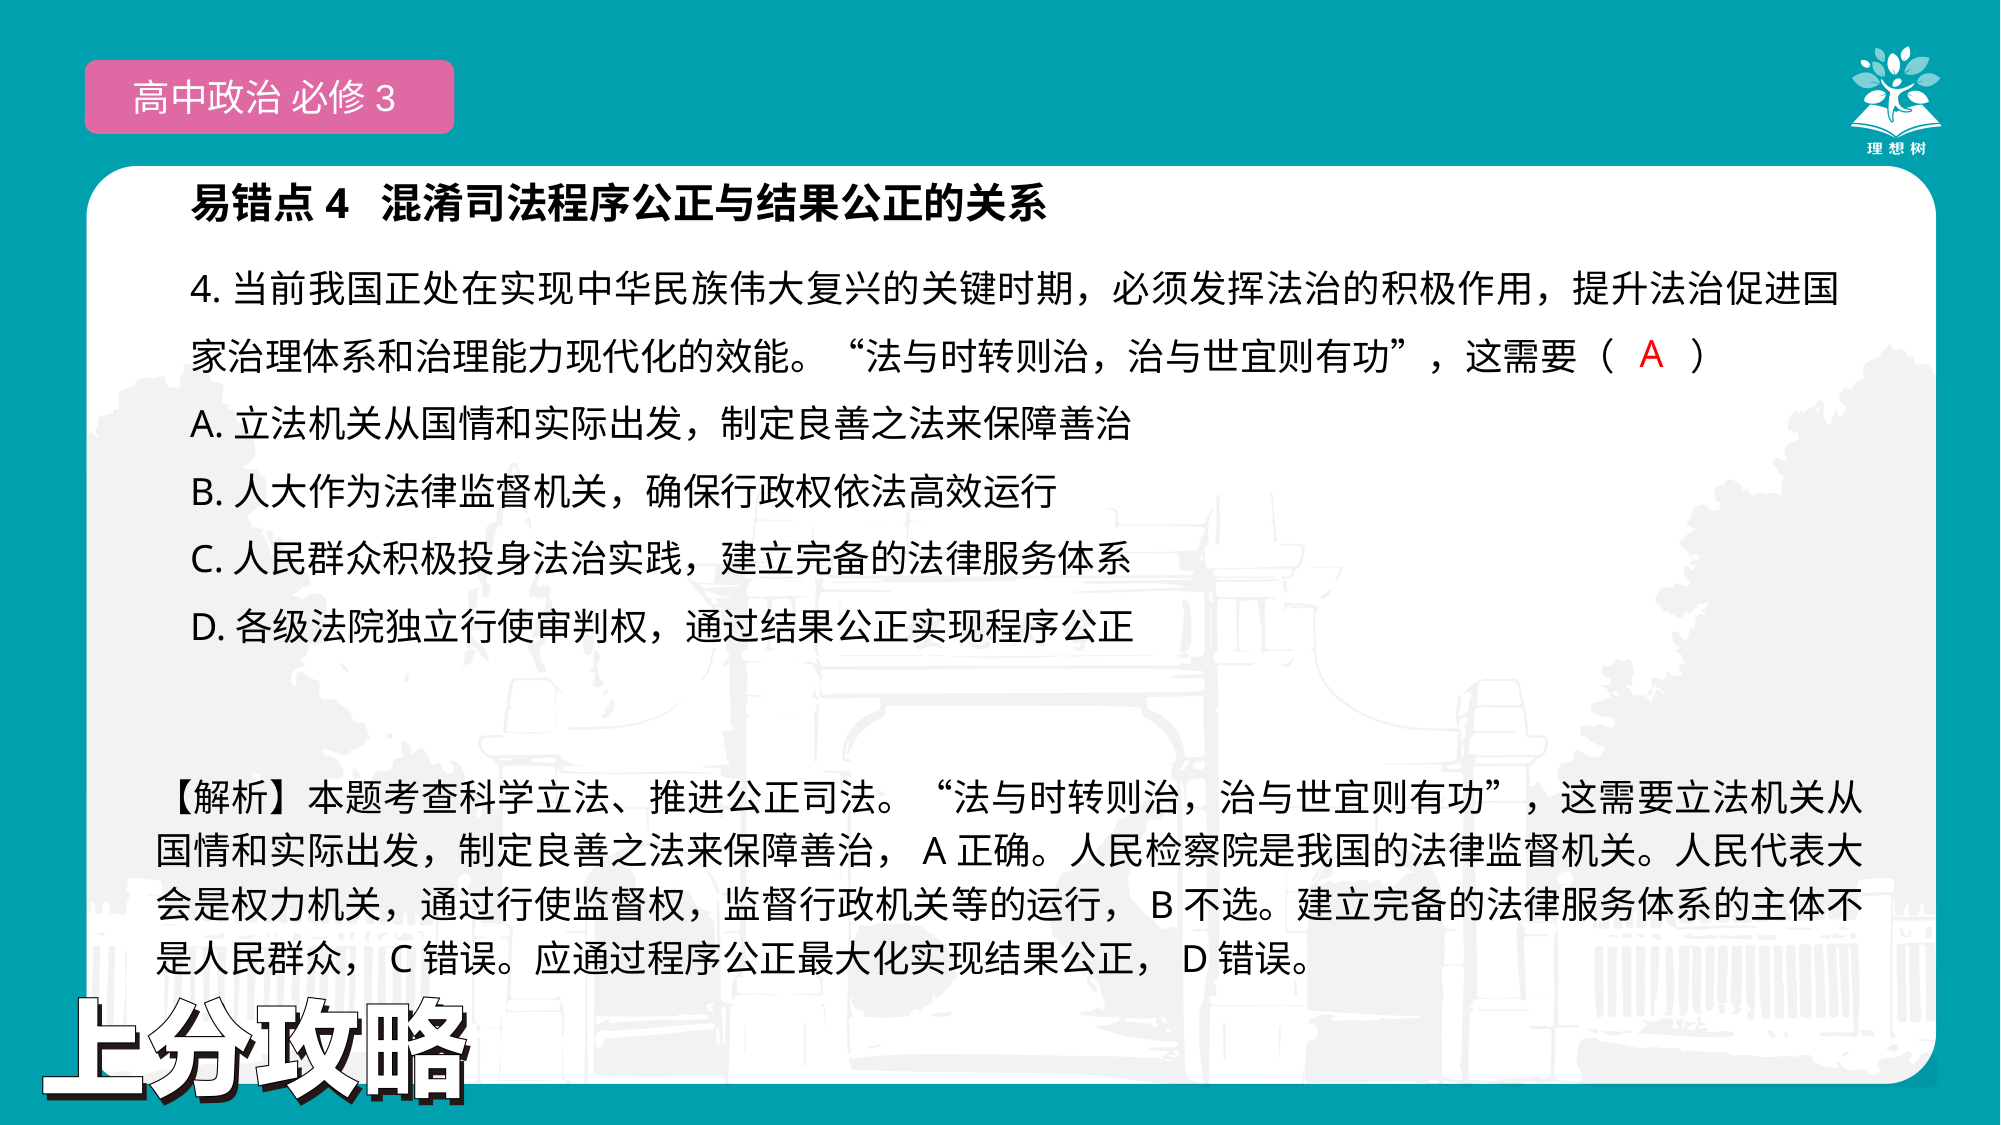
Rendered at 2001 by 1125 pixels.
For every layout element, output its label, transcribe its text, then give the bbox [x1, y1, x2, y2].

text_box 【解析】本题考查科学立法、推进公正司法。“法与时转则治，治与世宜则有功”，这需要立法机关从国情和实际出发，制定良善之法来保障善治，A正确。人民检察院是我国的法律监督机关。人民代表大会是权力机关，通过行使监督权，监督行政机关等的运行，B不选。建立完备的法律服务体系的主体不是人民群众，C错误。应通过程序公正最大化实现结果公正，D错误。 [140, 757, 1880, 988]
text_box 高中政治 必修3 [83, 58, 456, 135]
text_box A [1615, 299, 1732, 383]
picture [0, 0, 2001, 1125]
text_box 易错点4 混淆司法程序公正与结果公正的关系 [175, 169, 1497, 235]
text_box 4.当前我国正处在实现中华民族伟大复兴的关键时期，必须发挥法治的积极作用，提升法治促进国家治理体系和治理能力现代化的效能。“法与时转则治，治与世宜则有功”，这需要（ ） A.立法机关从国情和实际出发，制定良善之法来保障善治 B.人大作为法律监督机关，确保行政权依法高效运行 C.人民群众积极投身法治实践，建立完备的法律服务体系 D.各级法院独立行使审判权，通过结果公正实现程序公正 [175, 235, 1855, 757]
